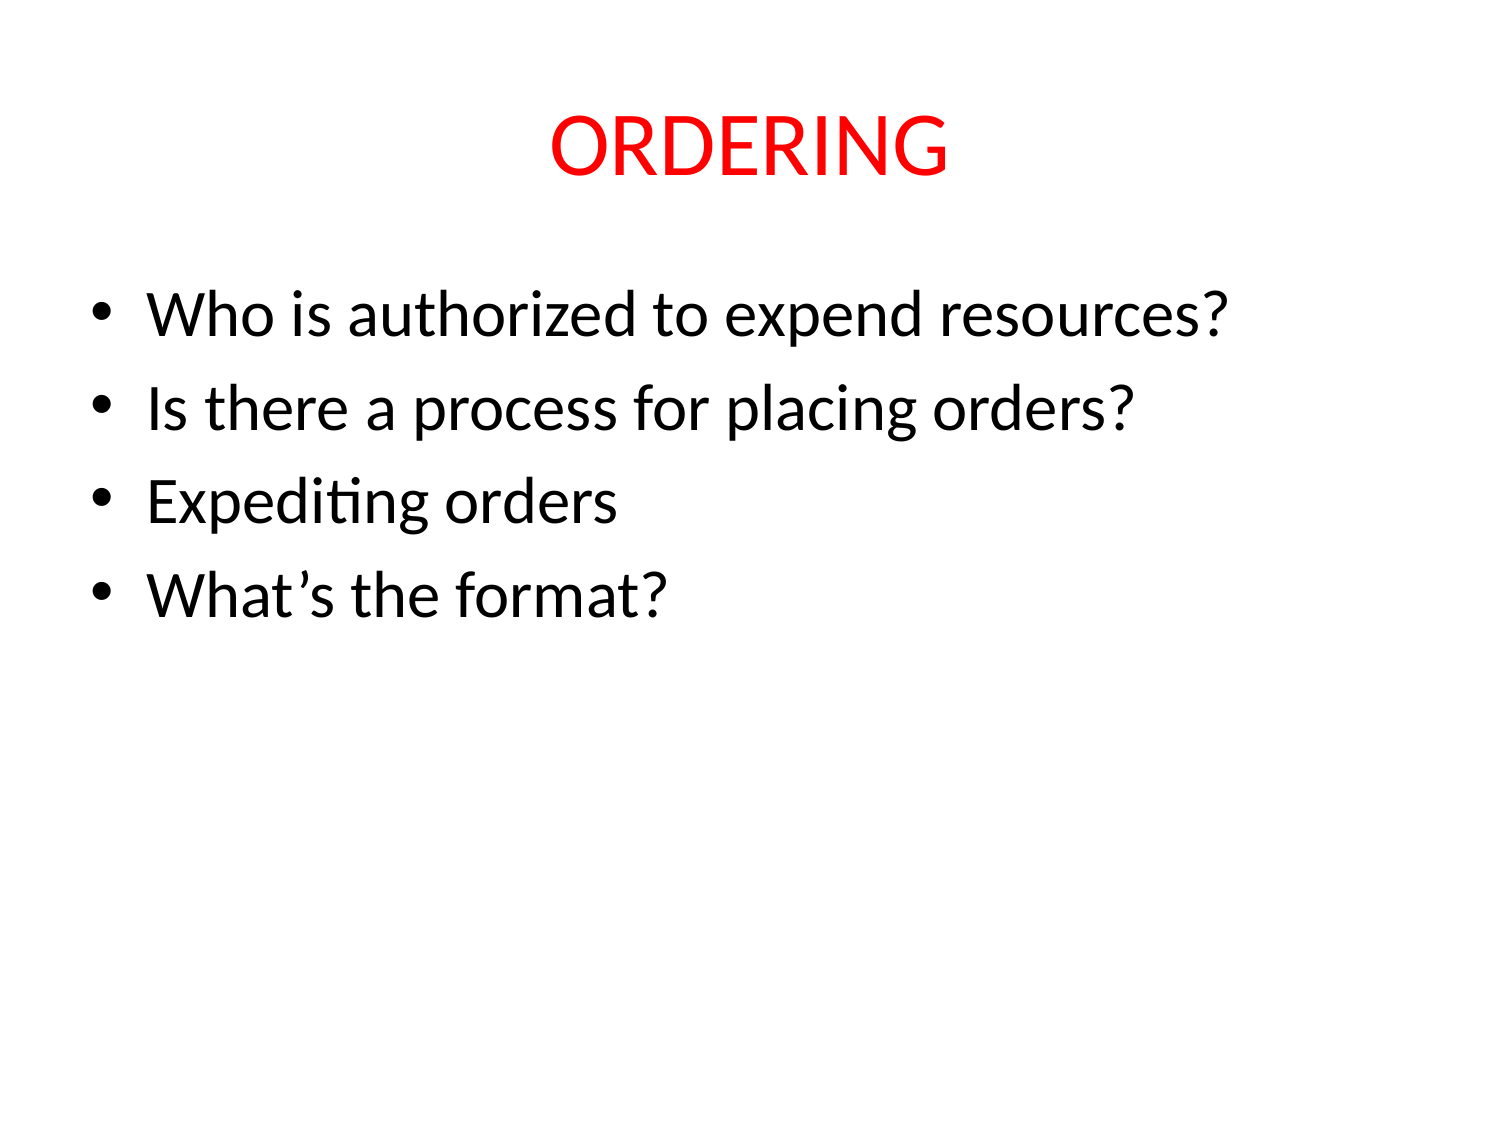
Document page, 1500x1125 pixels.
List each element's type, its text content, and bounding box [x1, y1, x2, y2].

list Who is authorized to expend resources? Is there a process for placing orders? Expediting orders What’s the format? [75, 262, 1425, 1005]
title ORDERING [75, 45, 1425, 233]
